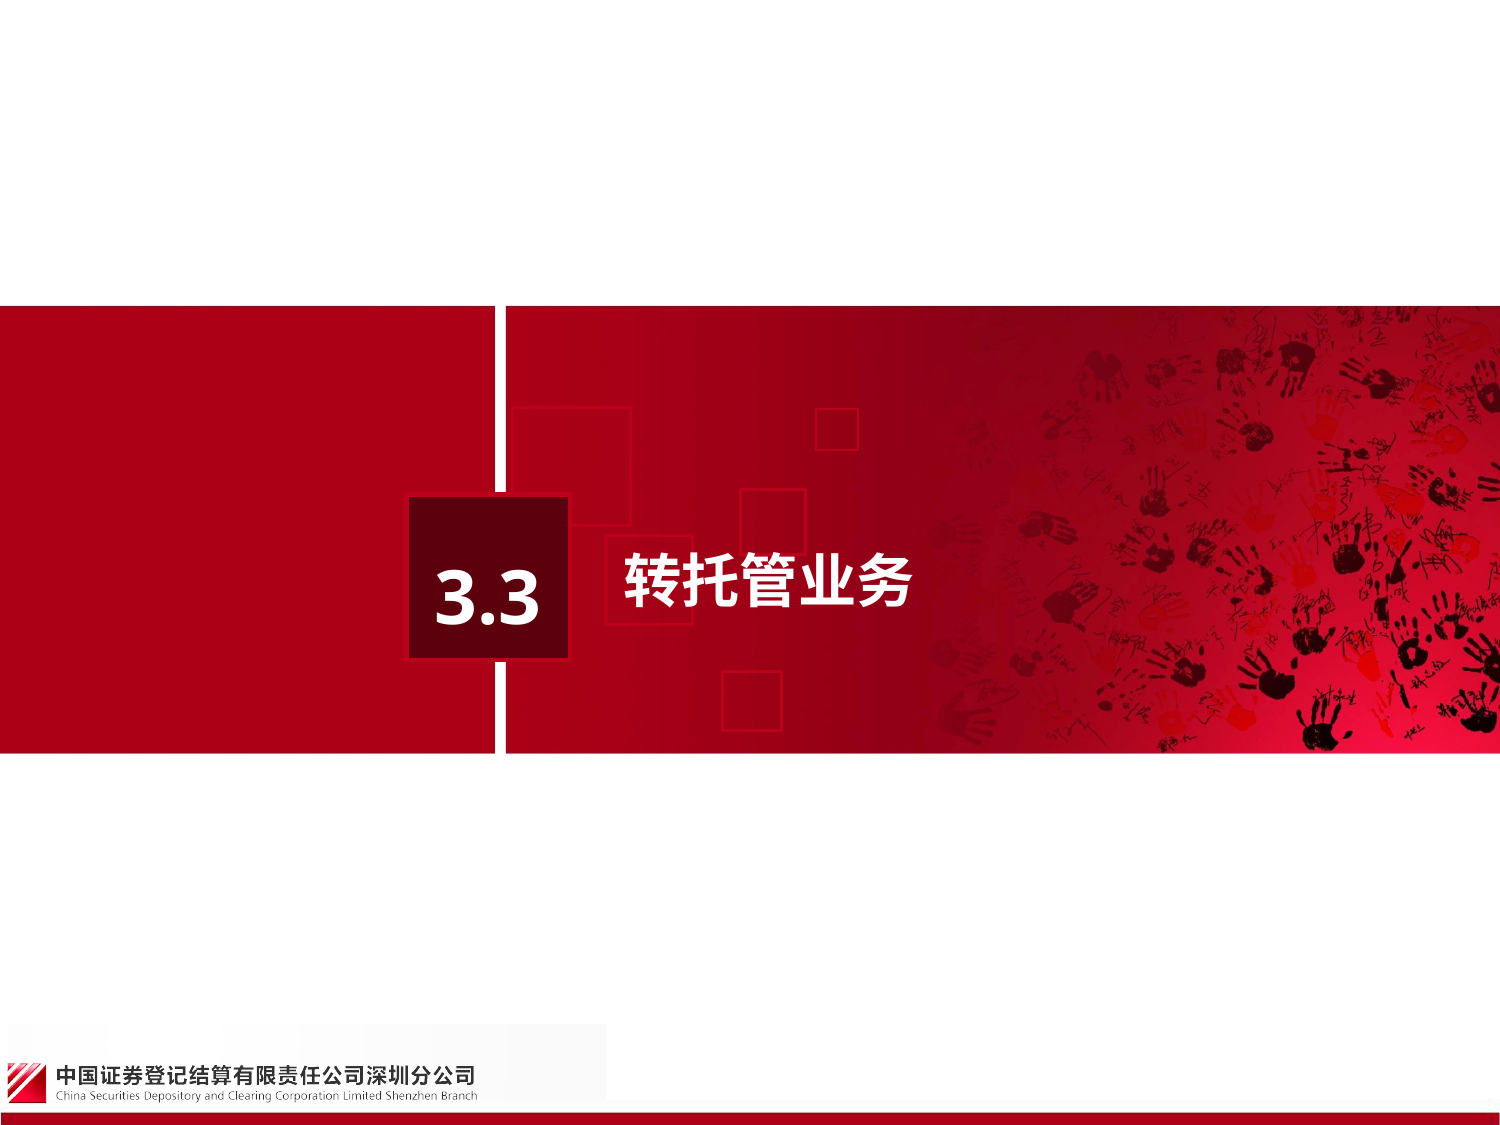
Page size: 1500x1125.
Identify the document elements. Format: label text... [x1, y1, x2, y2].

picture [0, 0, 1500, 1125]
list 3.3 [404, 492, 572, 662]
title 转托管业务 [608, 520, 1459, 639]
